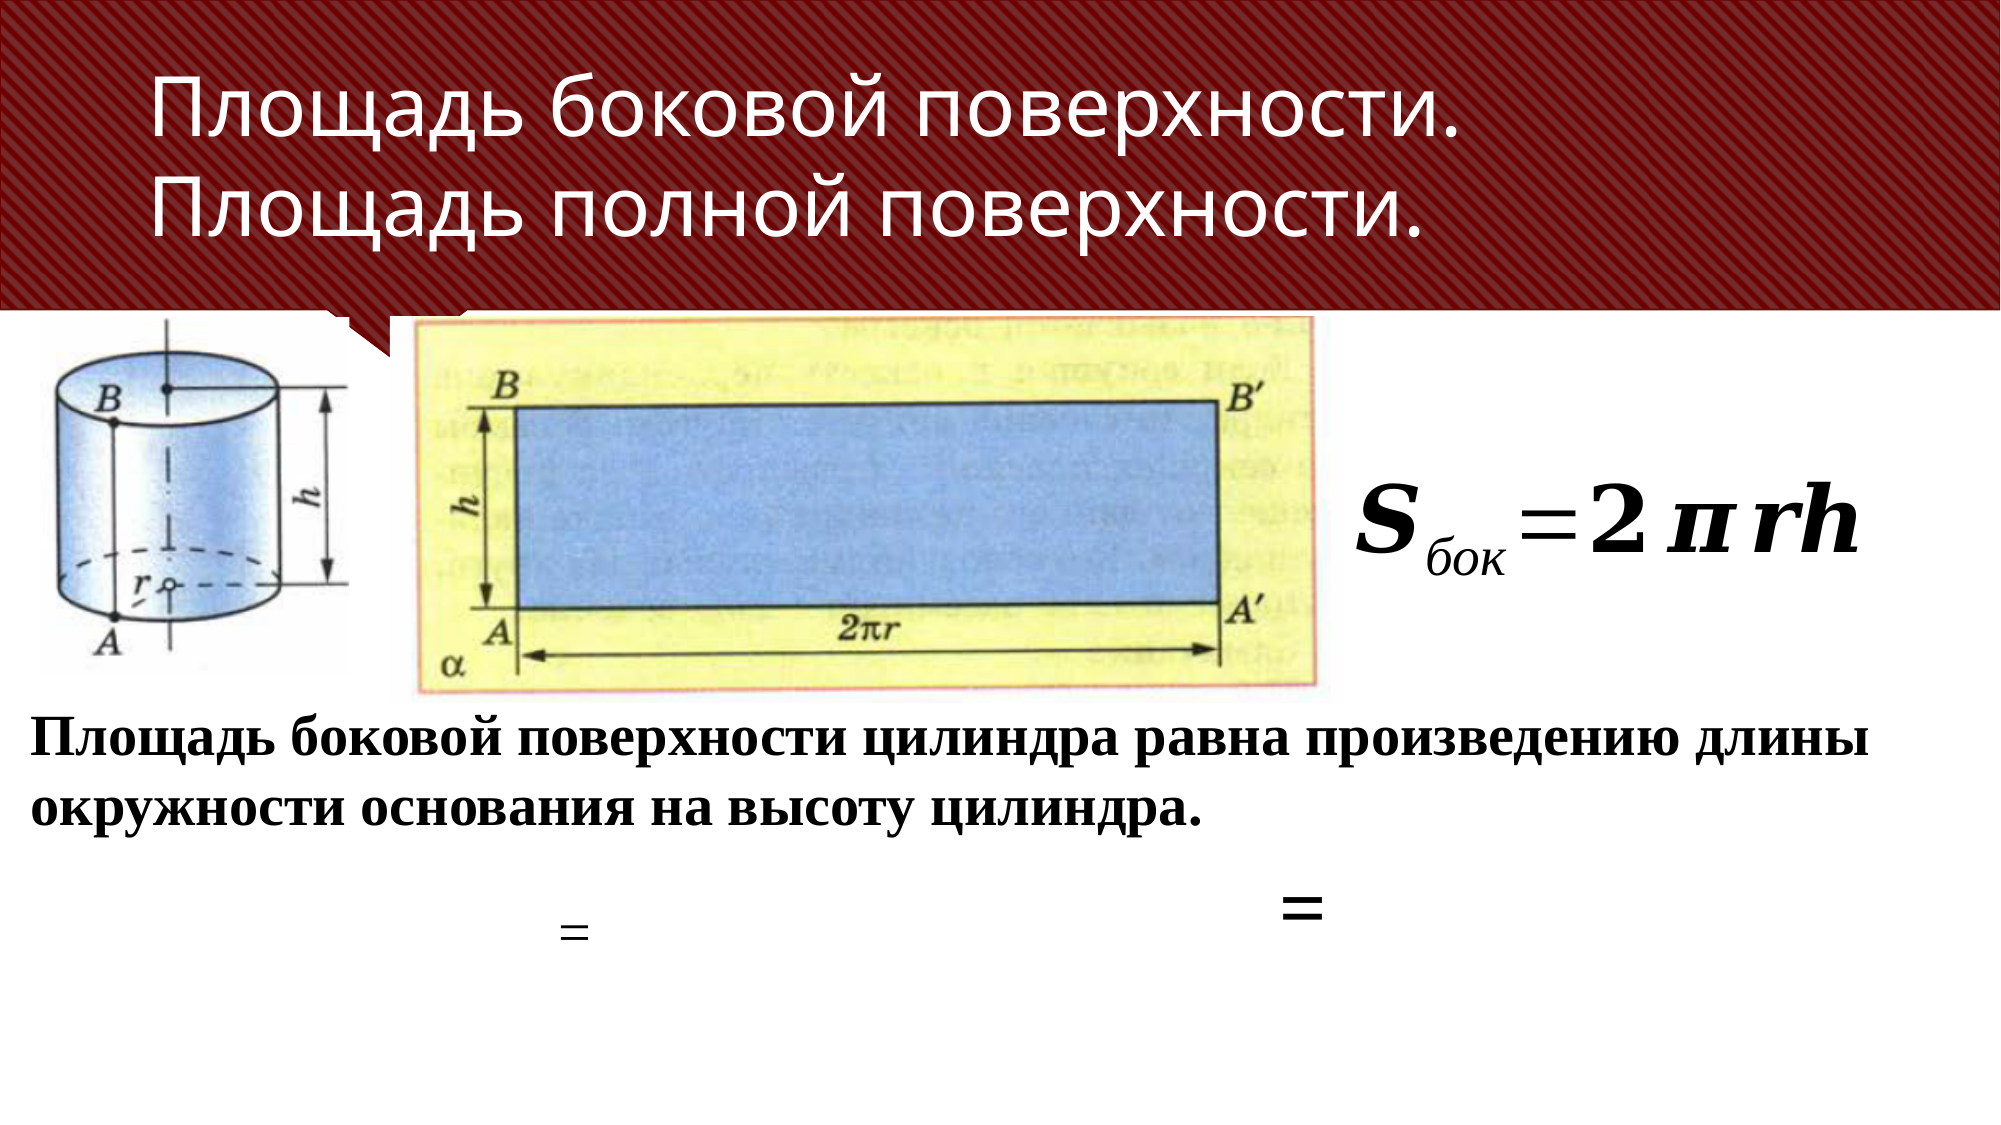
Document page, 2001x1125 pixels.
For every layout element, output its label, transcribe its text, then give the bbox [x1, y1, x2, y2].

picture [39, 317, 350, 676]
picture [389, 316, 1346, 704]
text_box Площадь боковой поверхности цилиндра равна произведению длины окружности основания на высоту цилиндра. [15, 689, 1985, 845]
title Площадь боковой поверхности. Площадь полной поверхности. [132, 73, 1868, 233]
